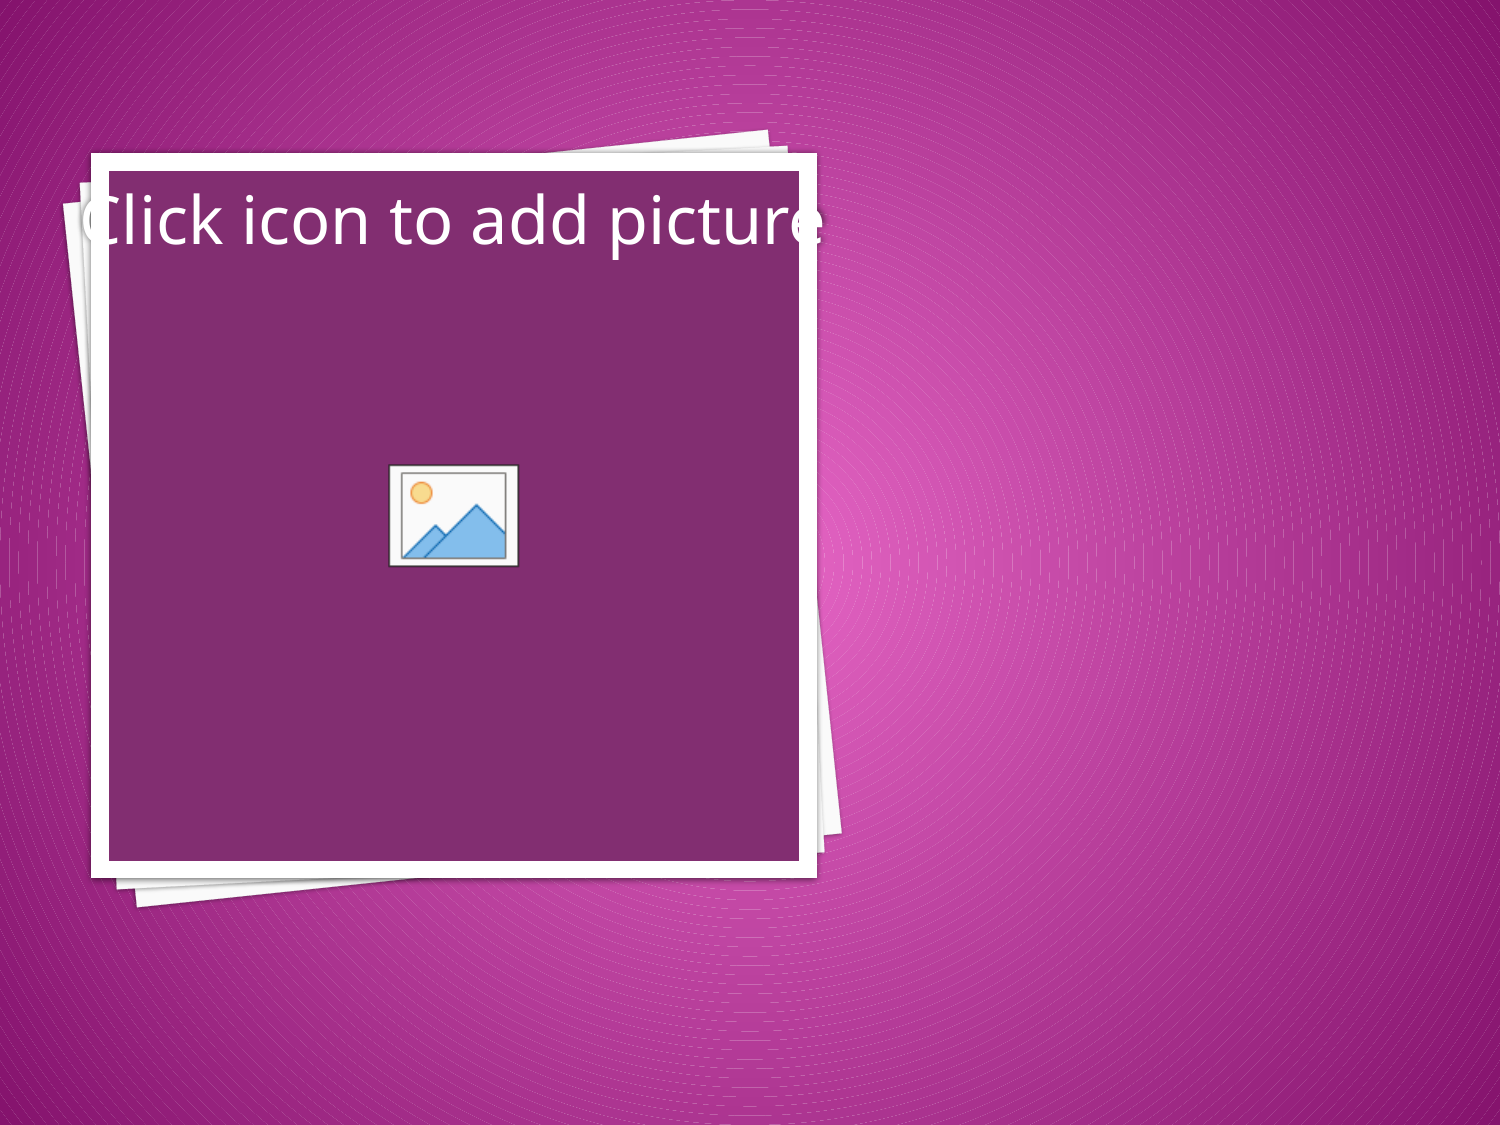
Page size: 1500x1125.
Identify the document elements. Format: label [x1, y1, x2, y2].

picture [108, 170, 800, 862]
